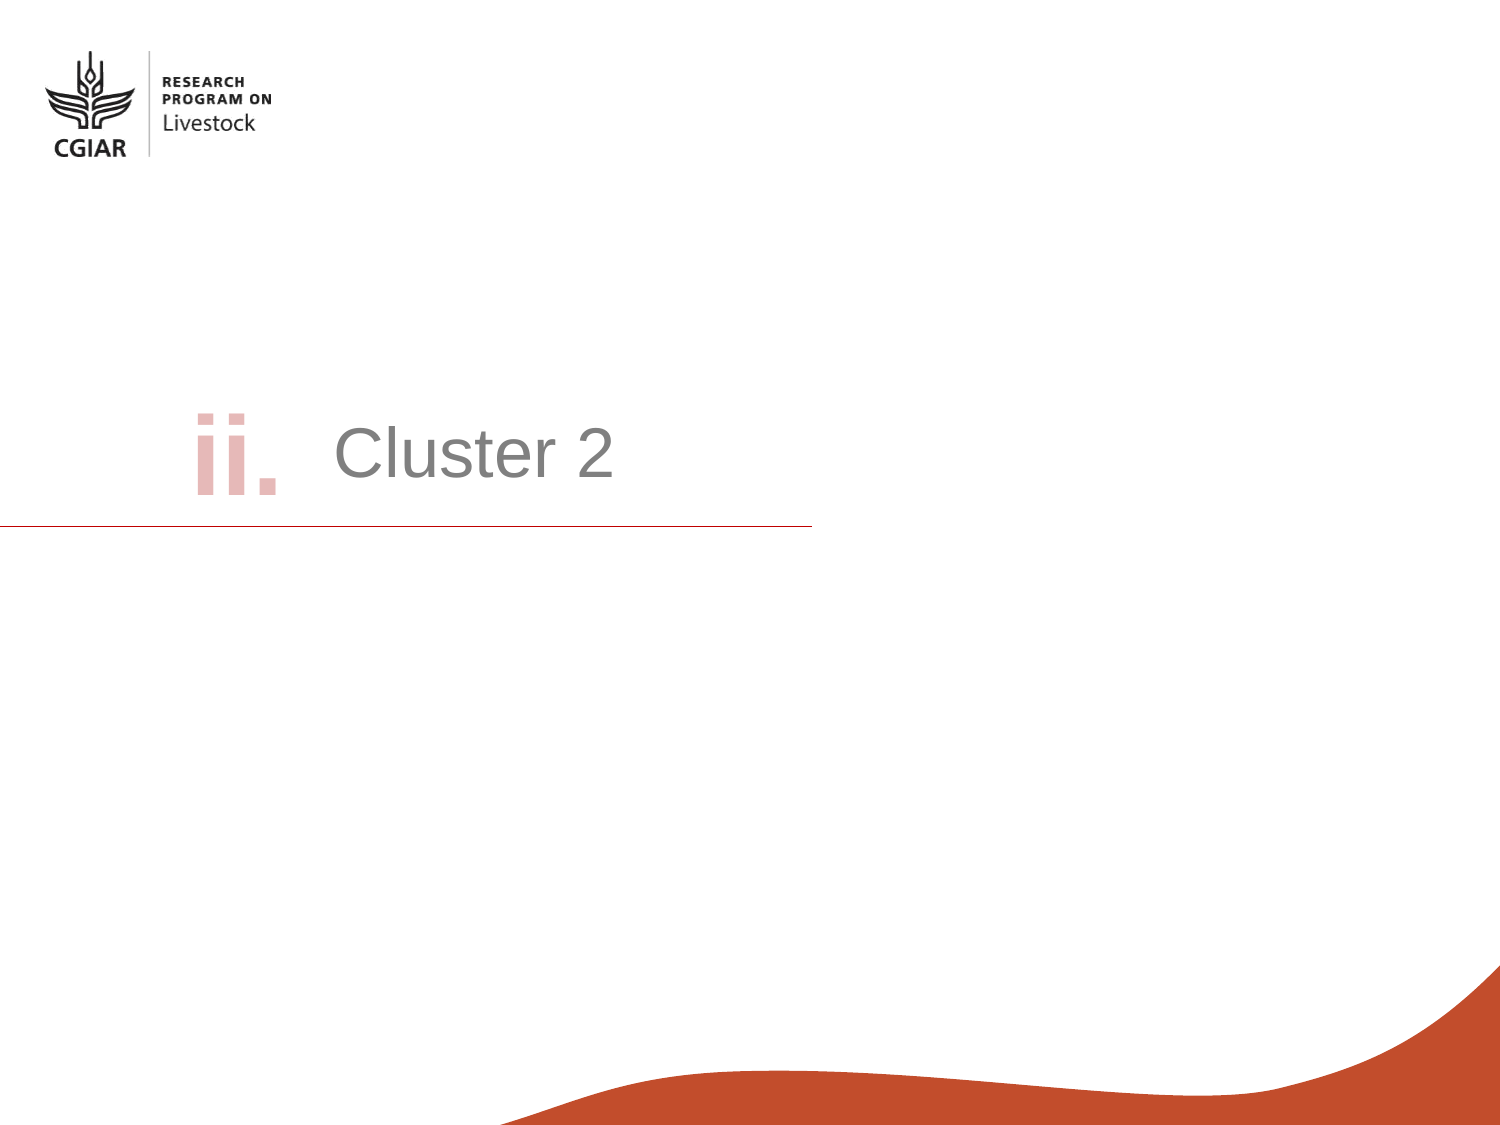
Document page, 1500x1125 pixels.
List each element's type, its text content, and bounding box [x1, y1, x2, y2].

picture [45, 51, 271, 157]
text_box Cluster 2 [318, 399, 1413, 500]
text_box ii. [175, 374, 300, 525]
